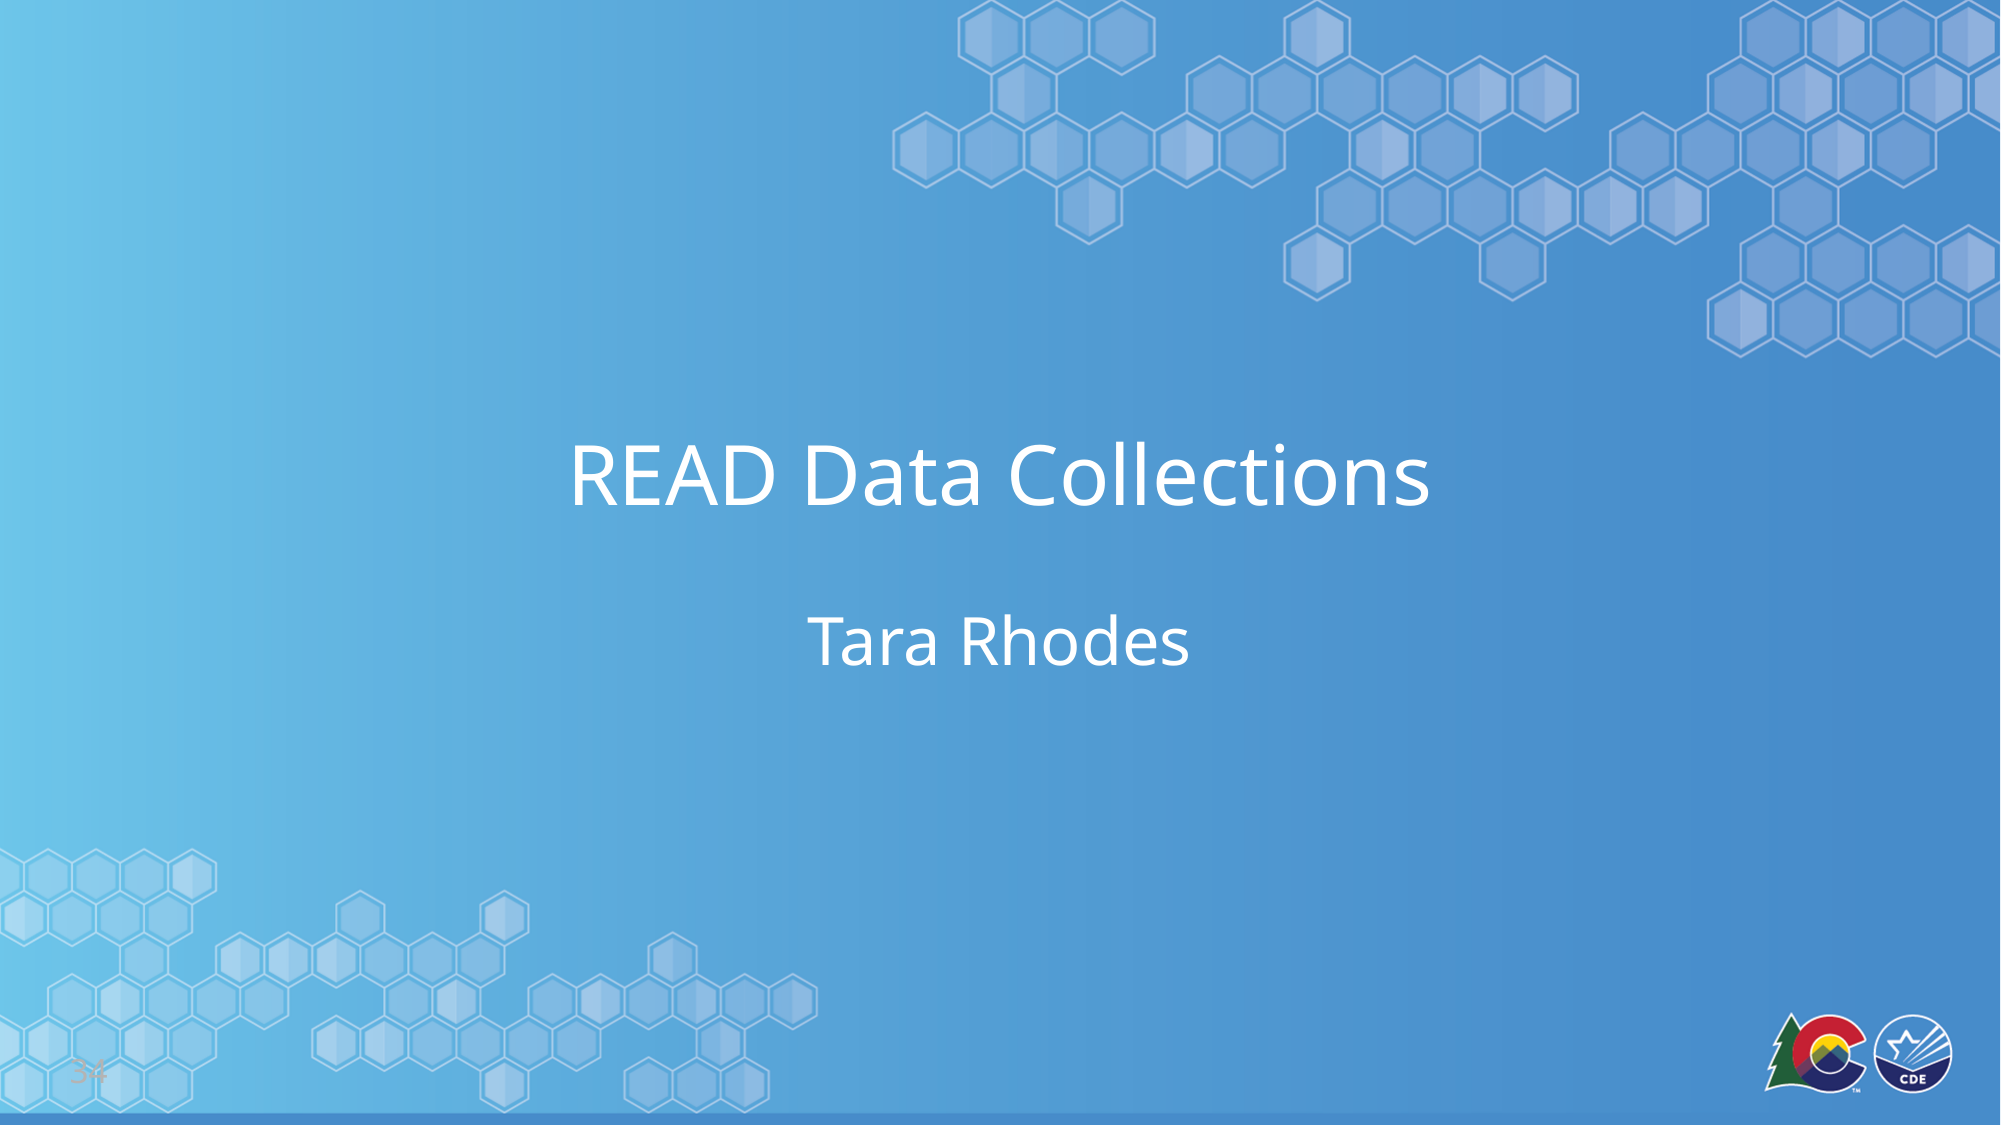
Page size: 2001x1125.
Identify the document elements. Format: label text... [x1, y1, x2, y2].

slide_number 34 [54, 1042, 191, 1103]
picture [0, 0, 2001, 1125]
title READ Data Collections [0, 425, 2000, 600]
list Tara Rhodes [0, 600, 2000, 775]
